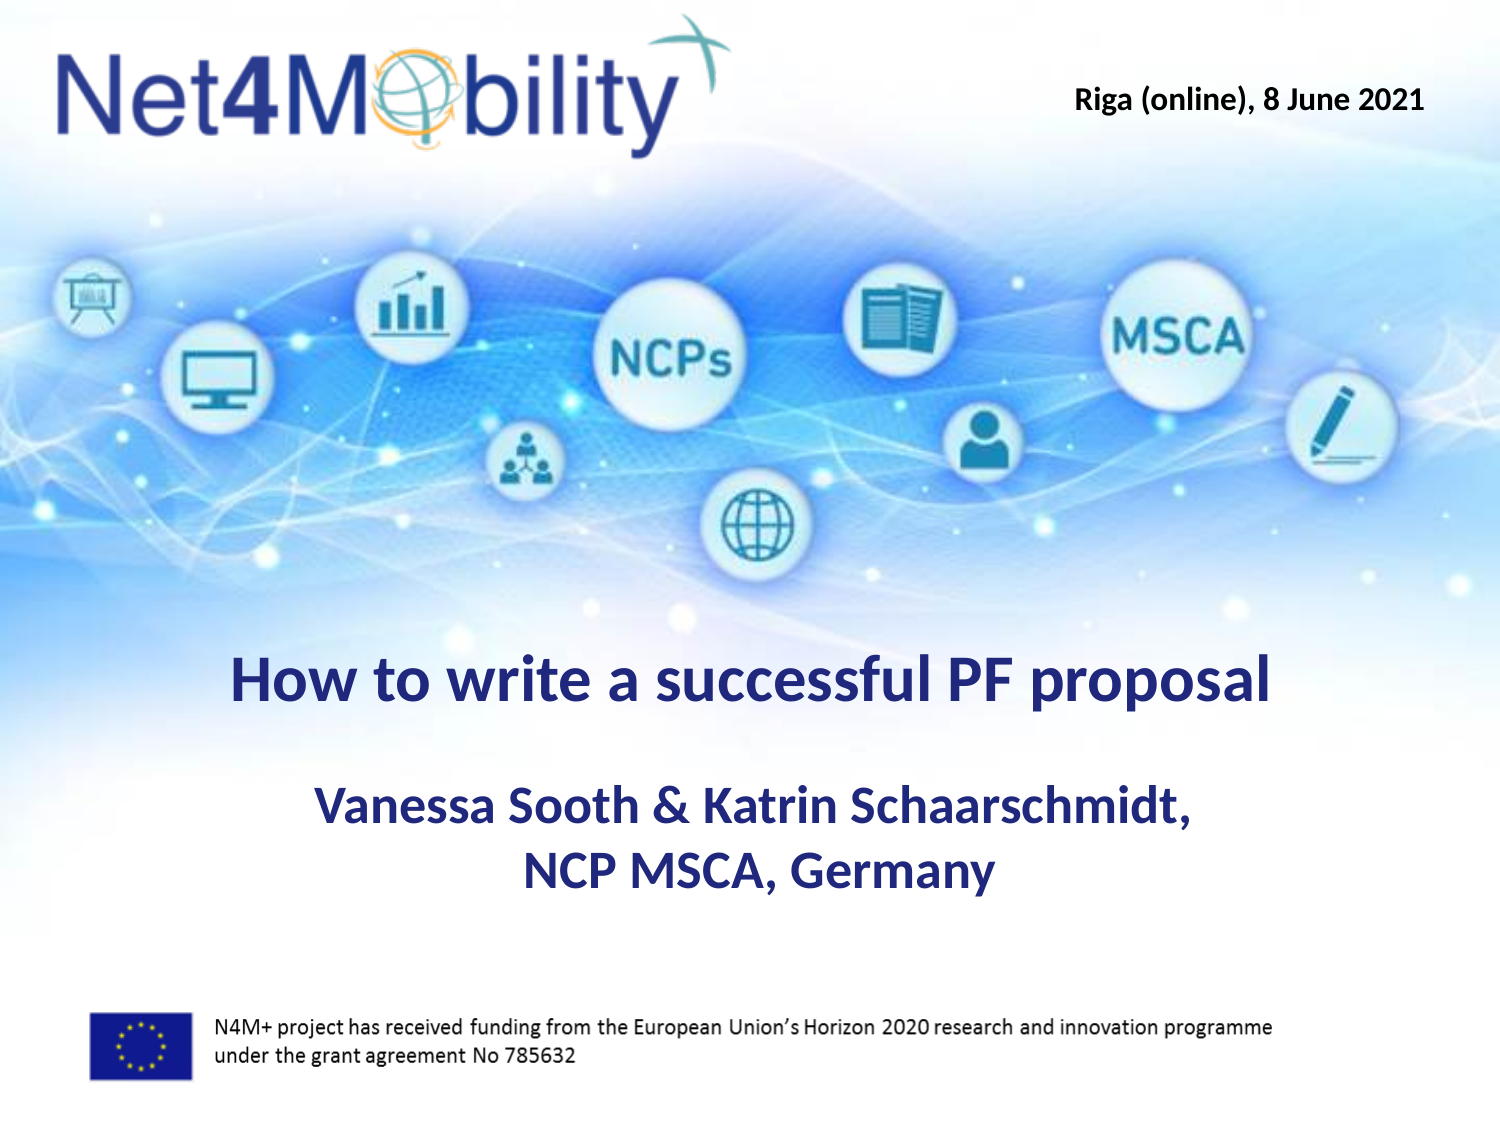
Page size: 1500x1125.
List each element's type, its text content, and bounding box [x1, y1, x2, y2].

picture [0, 0, 1500, 1125]
text_box Vanessa Sooth & Katrin Schaarschmidt, NCP MSCA, Germany [79, 751, 1430, 917]
text_box Riga (online), 8 June 2021 [873, 32, 1441, 163]
title How to write a successful PF proposal [76, 562, 1427, 787]
